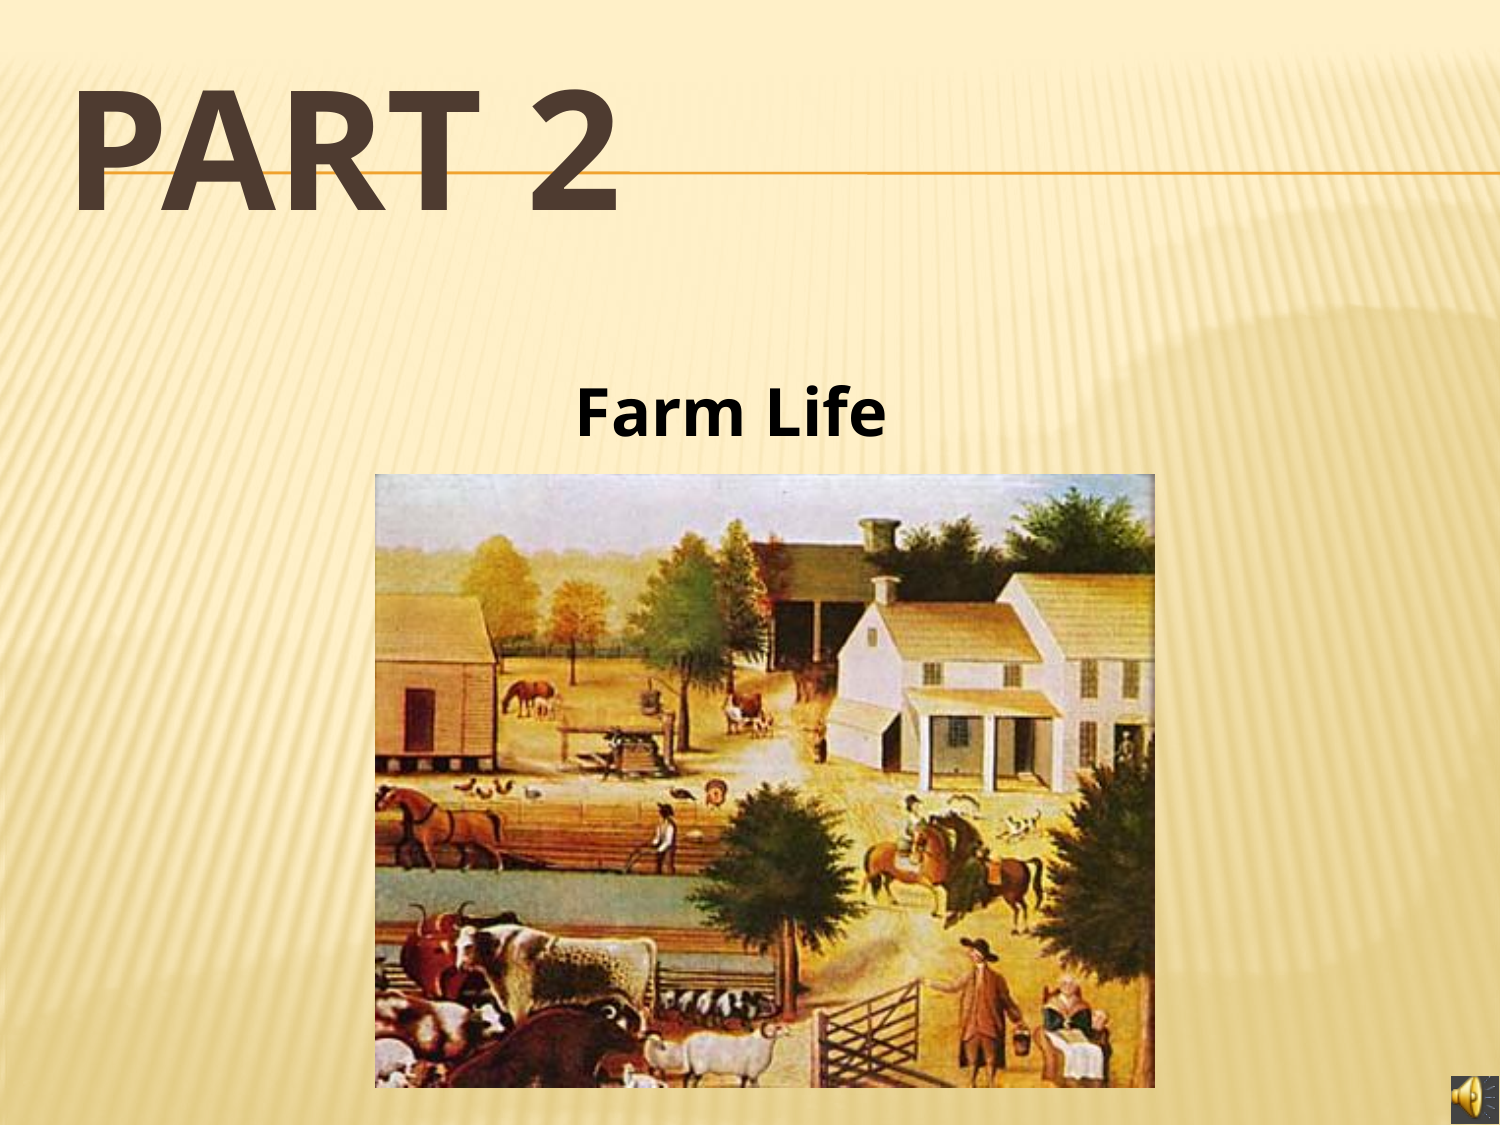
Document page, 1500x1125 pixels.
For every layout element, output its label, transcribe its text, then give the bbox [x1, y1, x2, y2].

text_box Farm Life [437, 362, 1025, 458]
picture [374, 474, 1155, 1088]
title PART 2 [50, 75, 1475, 213]
picture [1449, 1074, 1500, 1125]
